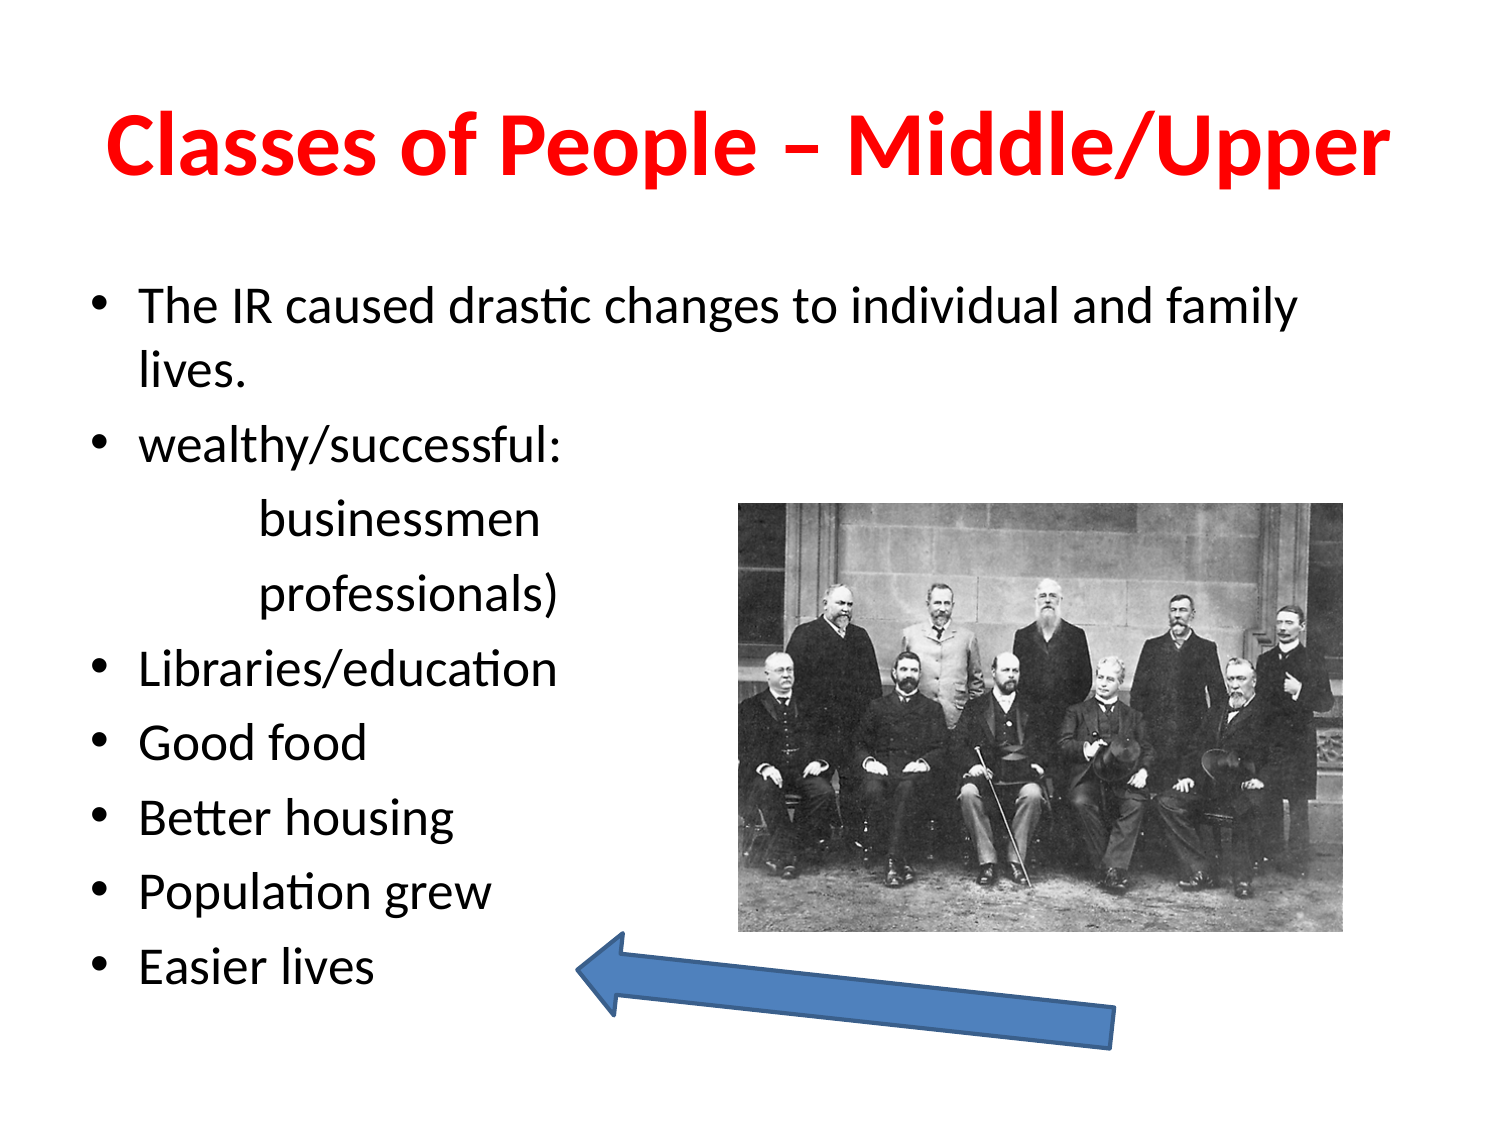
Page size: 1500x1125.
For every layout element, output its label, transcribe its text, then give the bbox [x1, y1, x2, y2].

list The IR caused drastic changes to individual and family lives. wealthy/successful: businessmen professionals) Libraries/education Good food Better housing Population grew Easier lives [75, 262, 1425, 1005]
text_box [575, 931, 1117, 1051]
picture [737, 503, 1343, 932]
title Classes of People – Middle/Upper [75, 45, 1425, 233]
